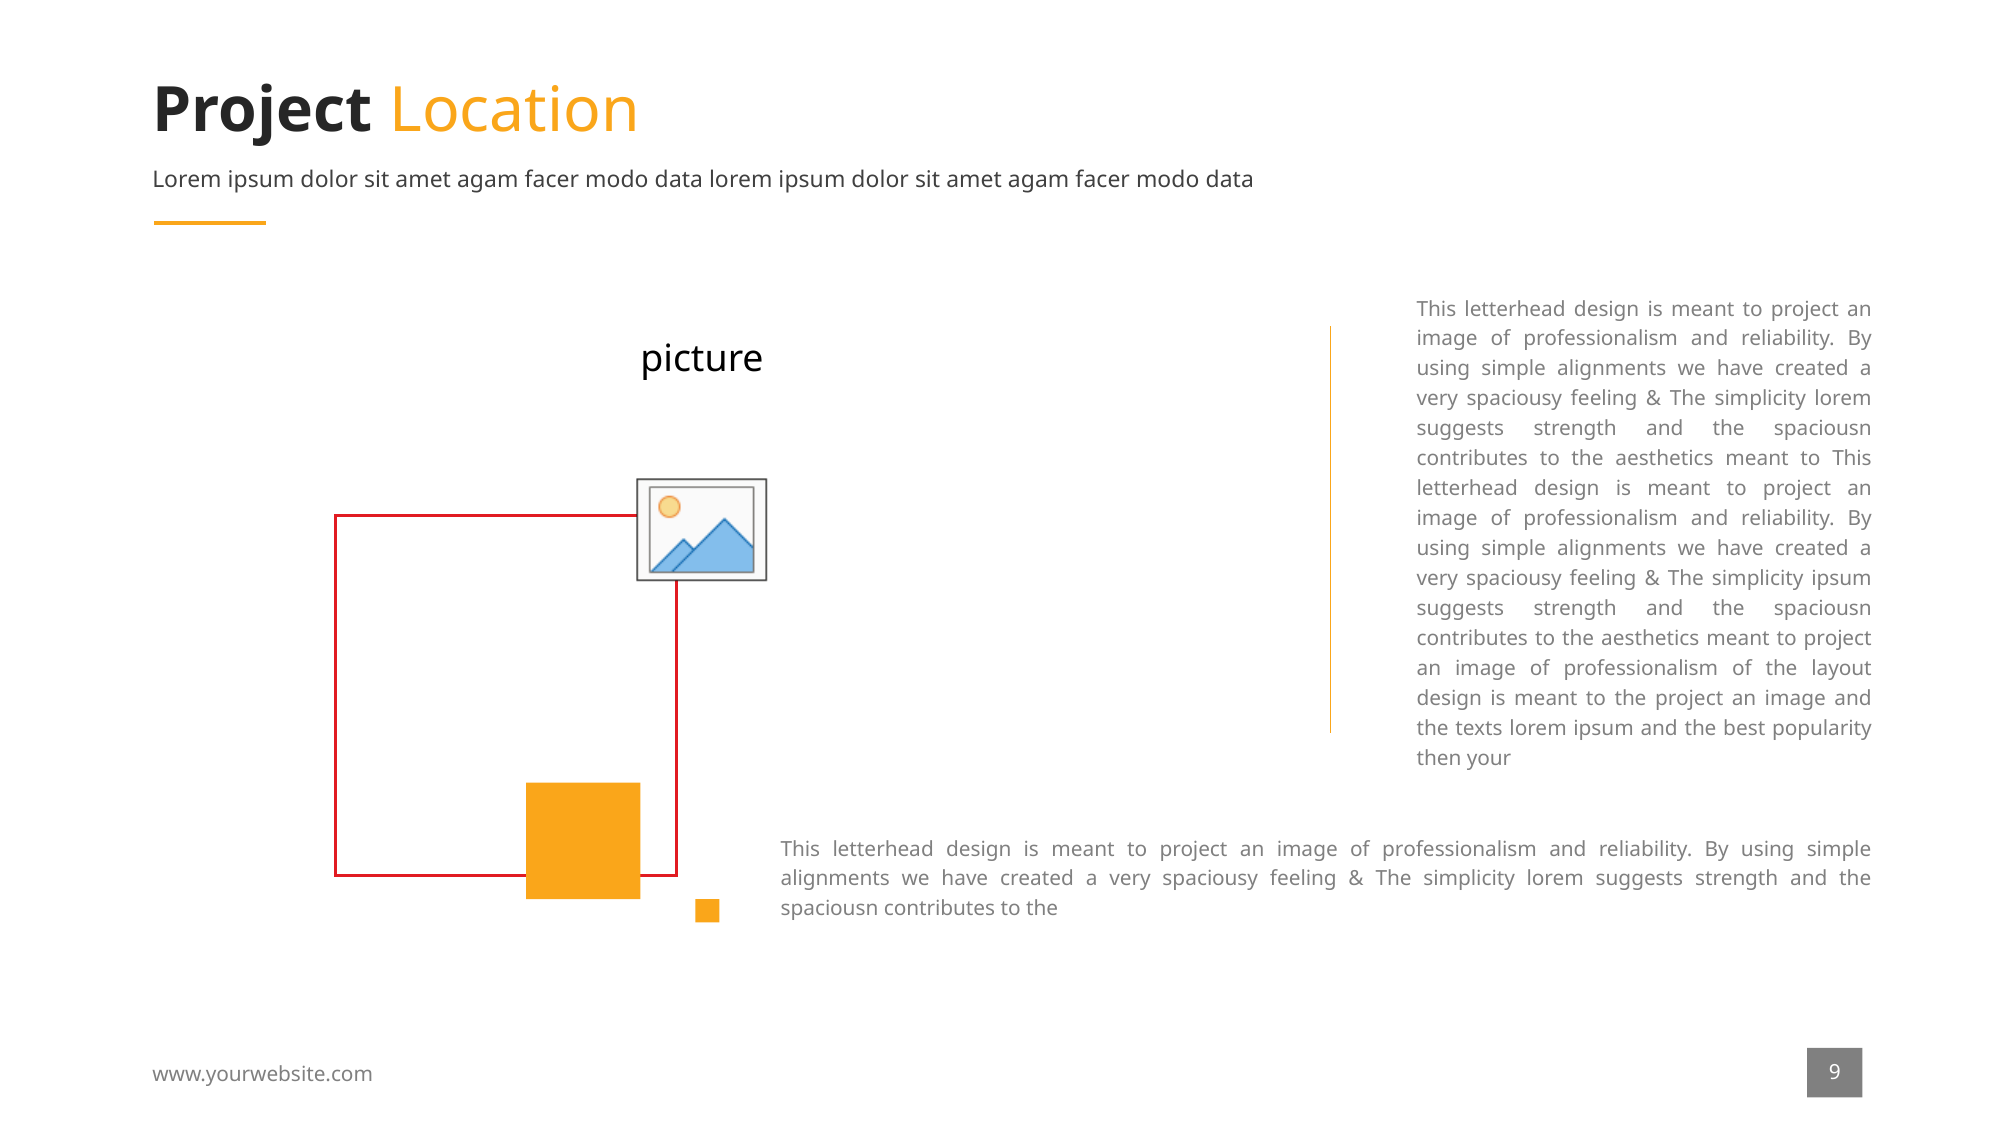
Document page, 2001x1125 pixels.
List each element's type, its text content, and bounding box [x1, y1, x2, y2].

title Project Location [137, 55, 1863, 160]
slide_number 9 [1797, 1039, 1872, 1106]
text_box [335, 734, 720, 923]
text_box This letterhead design is meant to project an image of professionalism and reliability. By using simple alignments we have created a very spaciousy feeling & The simplicity lorem suggests strength and the spaciousn contributes to the [780, 819, 1872, 932]
list Lorem ipsum dolor sit amet agam facer modo data lorem ipsum dolor sit amet agam facer modo data [137, 160, 1863, 207]
picture [154, 326, 1250, 734]
footer www.yourwebsite.com [137, 1042, 462, 1103]
text_box This letterhead design is meant to project an image of professionalism and reliability. By using simple alignments we have created a very spaciousy feeling & The simplicity lorem suggests strength and the spaciousn contributes to the aesthetics meant to This letterhead design is meant to project an image of professionalism and reliability. By using simple alignments we have created a very spaciousy feeling & The simplicity ipsum suggests strength and the spaciousn contributes to the aesthetics meant to project an image of professionalism of the layout design is meant to the project an image and the texts lorem ipsum and the best popularity then your [1416, 326, 1872, 734]
